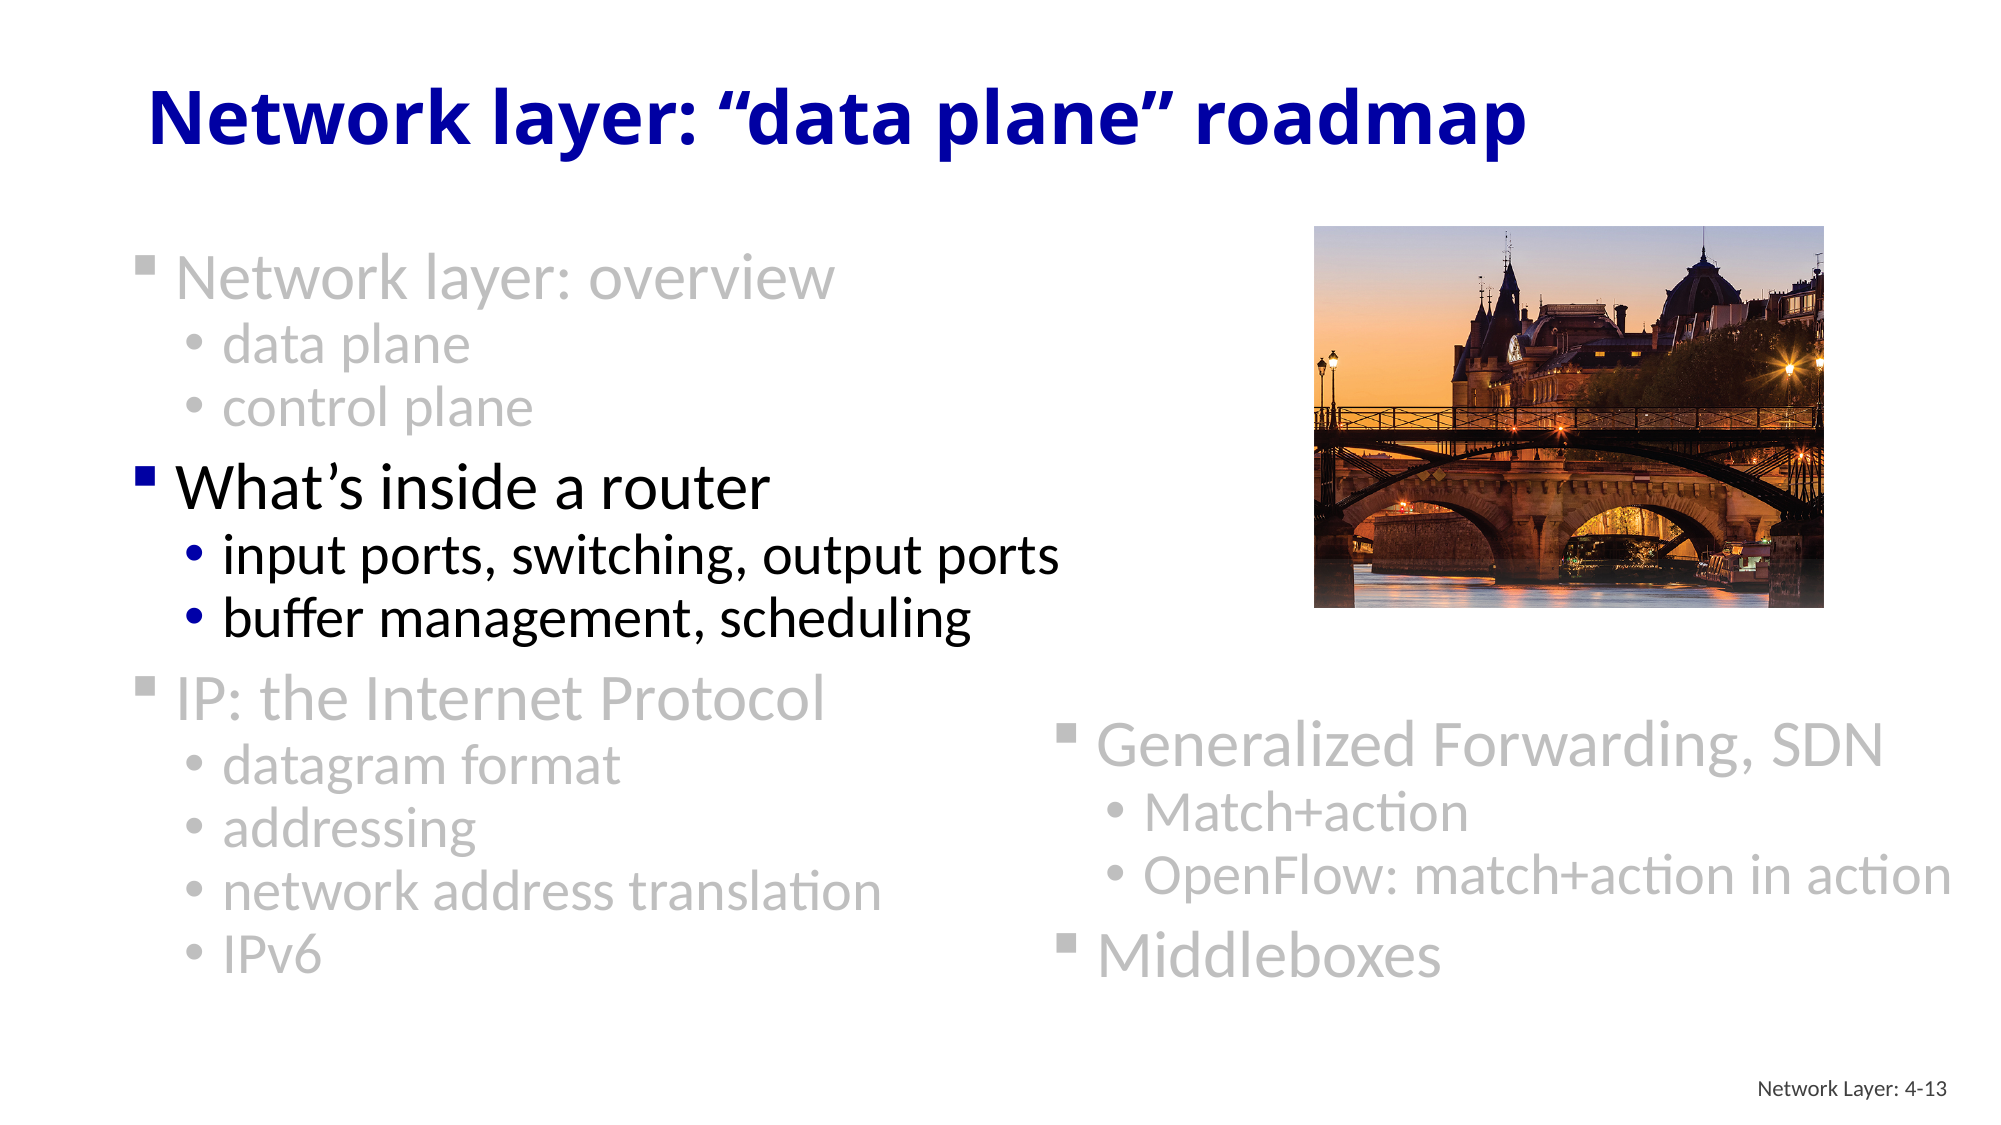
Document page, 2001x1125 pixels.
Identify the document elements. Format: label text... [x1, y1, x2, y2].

list Network layer: overview data plane control plane What’s inside a router input ports, switching, output ports buffer management, scheduling IP: the Internet Protocol datagram format addressing network address translation IPv6 [93, 234, 1180, 1055]
picture [1314, 226, 1824, 608]
slide_number Network Layer: 4-13 [1512, 1056, 1963, 1117]
title Network layer: “data plane” roadmap [131, 47, 1856, 195]
text_box Generalized Forwarding, SDN Match+action OpenFlow: match+action in action Middleboxes [1014, 701, 2000, 1020]
